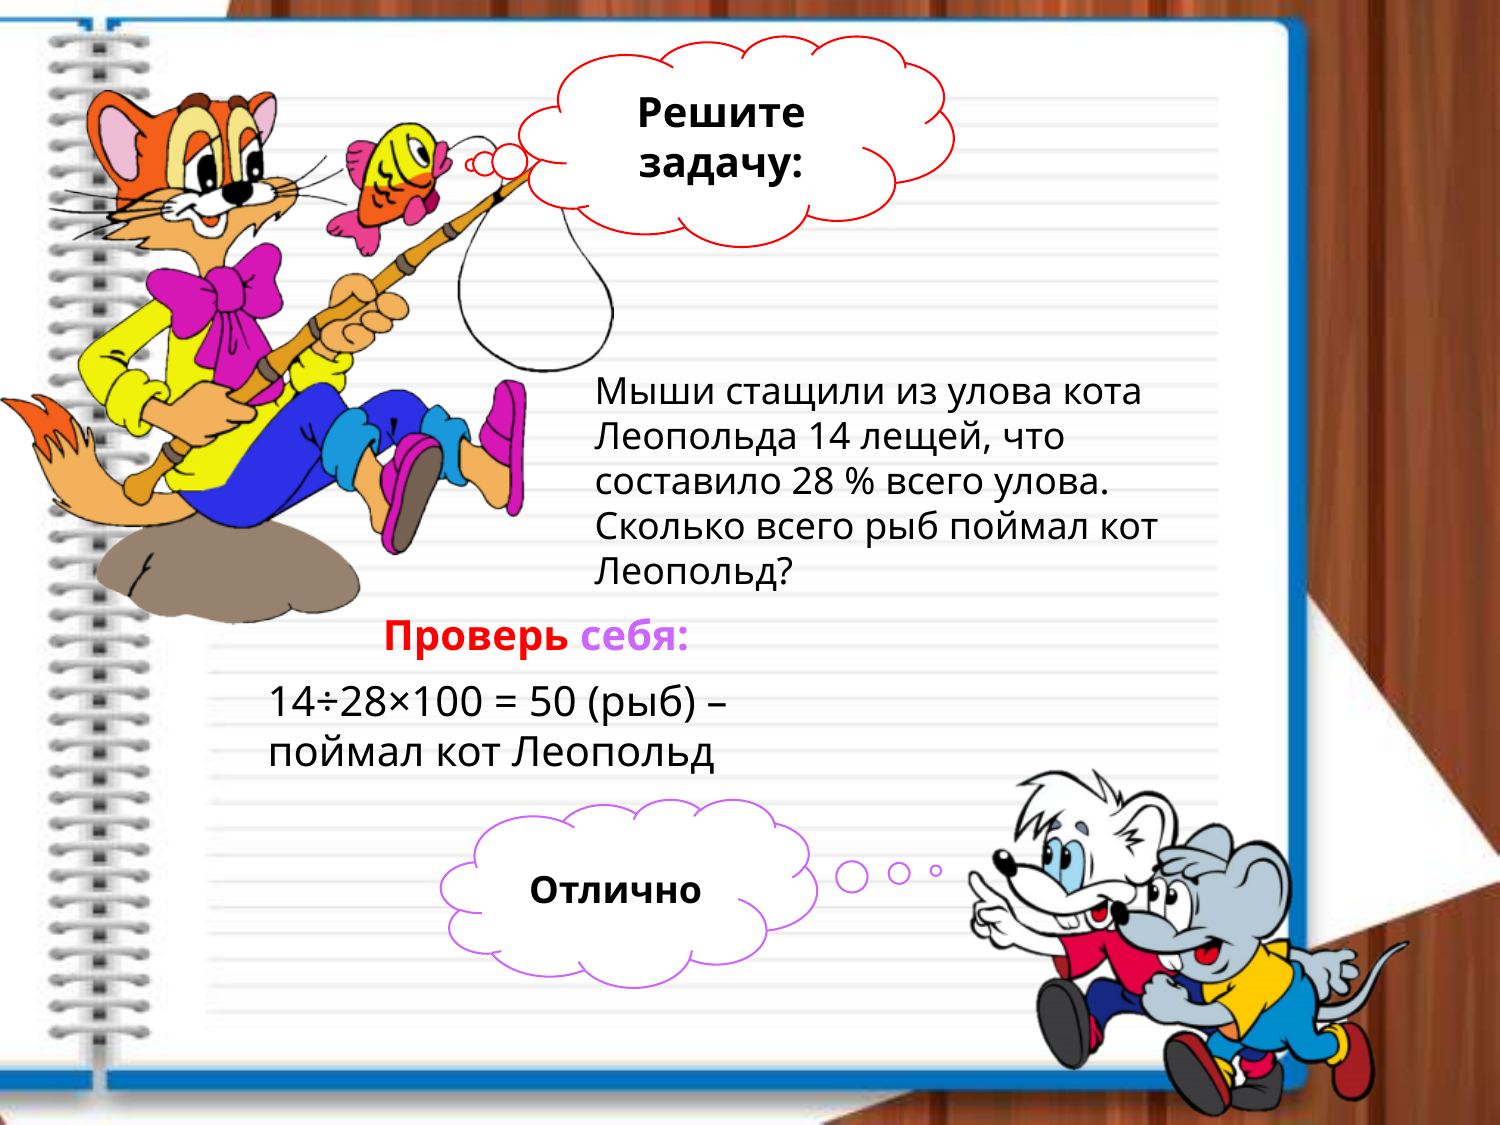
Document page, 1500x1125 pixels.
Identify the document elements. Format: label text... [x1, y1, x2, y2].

text_box Отлично [439, 798, 819, 989]
text_box Мыши стащили из улова кота Леопольда 14 лещей, что составило 28 % всего улова. Сколько всего рыб поймал кот Леопольд? [614, 359, 1254, 600]
picture [0, 0, 1500, 1125]
text_box Решите задачу: [558, 35, 955, 249]
text_box 14÷28×100 = 50 (рыб) – поймал кот Леопольд [252, 667, 871, 783]
text_box Отлично [835, 860, 869, 894]
text_box Отлично [929, 864, 943, 877]
text_box Проверь себя: [368, 601, 711, 667]
text_box Отлично [887, 861, 911, 885]
